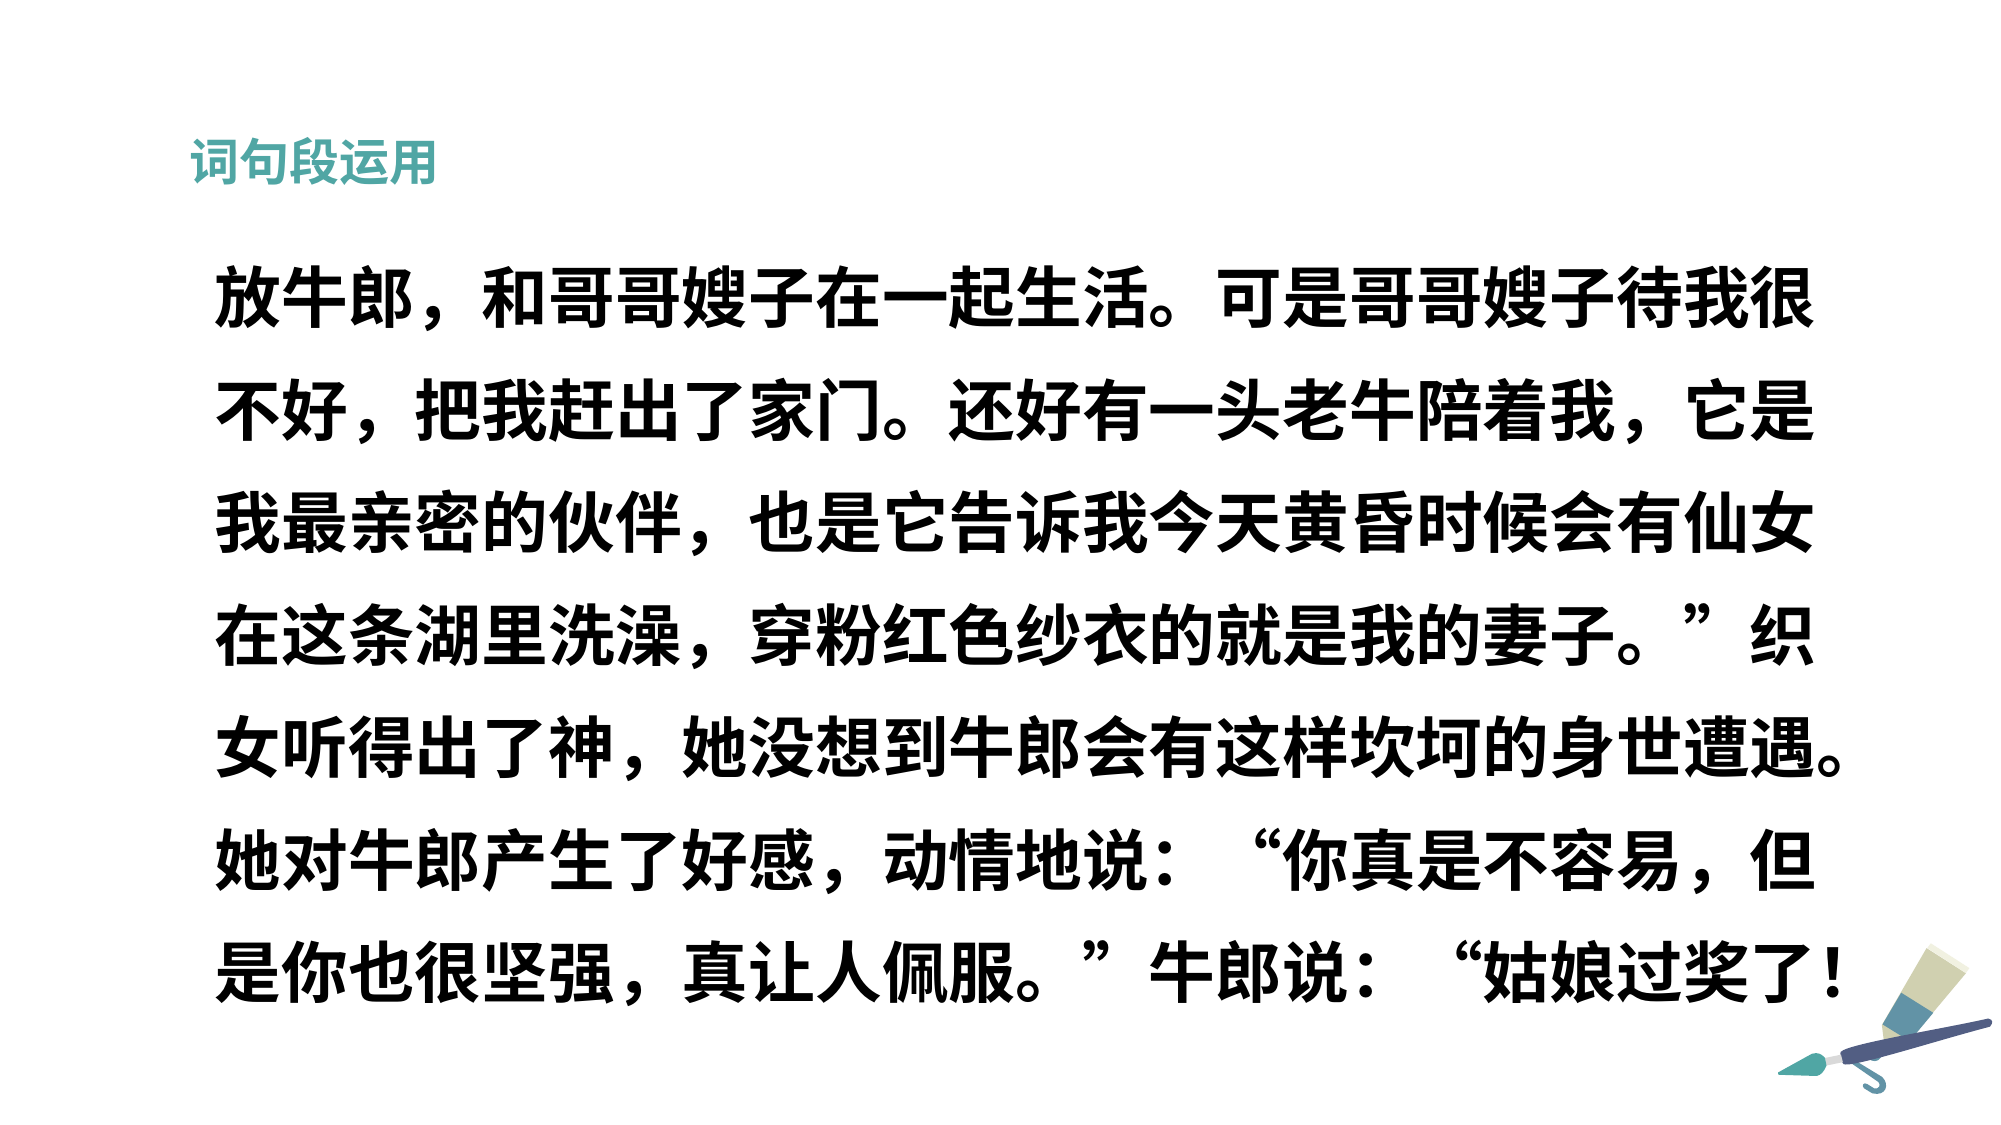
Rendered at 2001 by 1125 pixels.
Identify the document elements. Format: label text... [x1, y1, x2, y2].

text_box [1811, 945, 1974, 1125]
text_box 词句段运用 [174, 123, 455, 199]
text_box 放牛郎，和哥哥嫂子在一起生活。可是哥哥嫂子待我很 不好，把我赶出了家门。还好有一头老牛陪着我，它是 我最亲密的伙伴，也是它告诉我今天黄昏时候会有仙女 在这条湖里洗澡，穿粉红色纱衣的就是我的妻子。”织 女听得出了神，她没想到牛郎会有这样坎坷的身世遭遇。 她对牛郎产生了好感，动情地说：“你真是不容易，但 是你也很坚强，真让人佩服。”牛郎说：“姑娘过奖了！ [194, 229, 2000, 1022]
